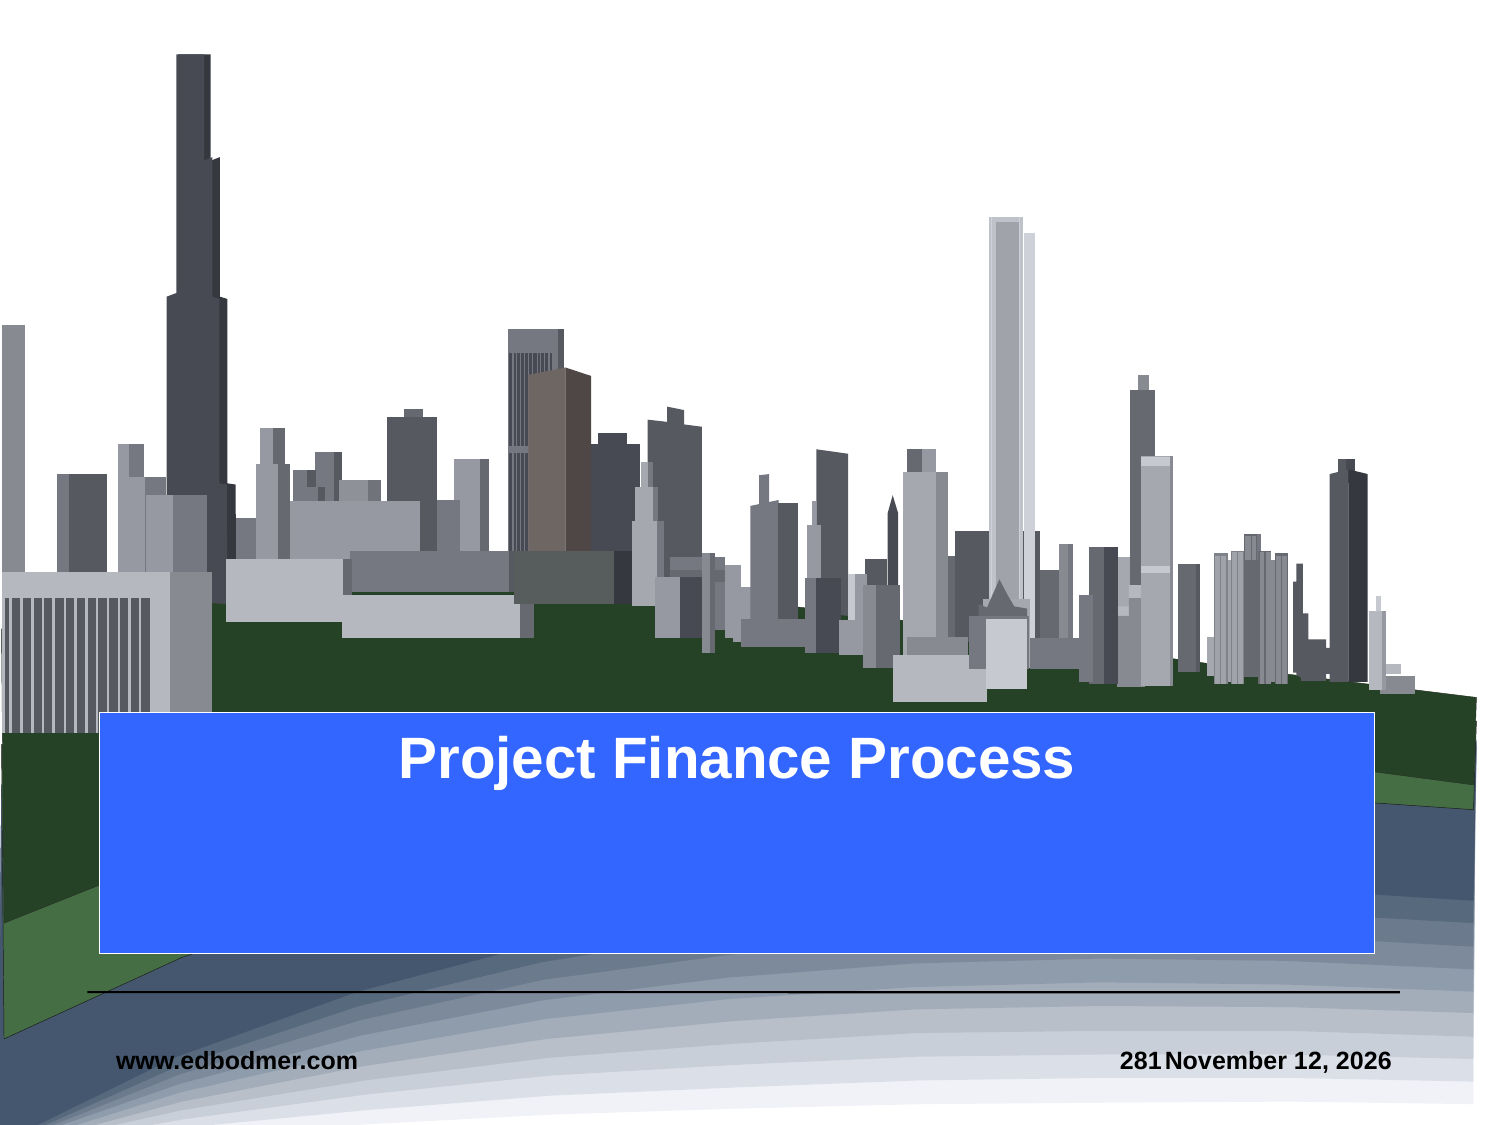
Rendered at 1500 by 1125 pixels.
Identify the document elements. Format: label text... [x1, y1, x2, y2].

title Project Finance Process [99, 712, 1375, 954]
